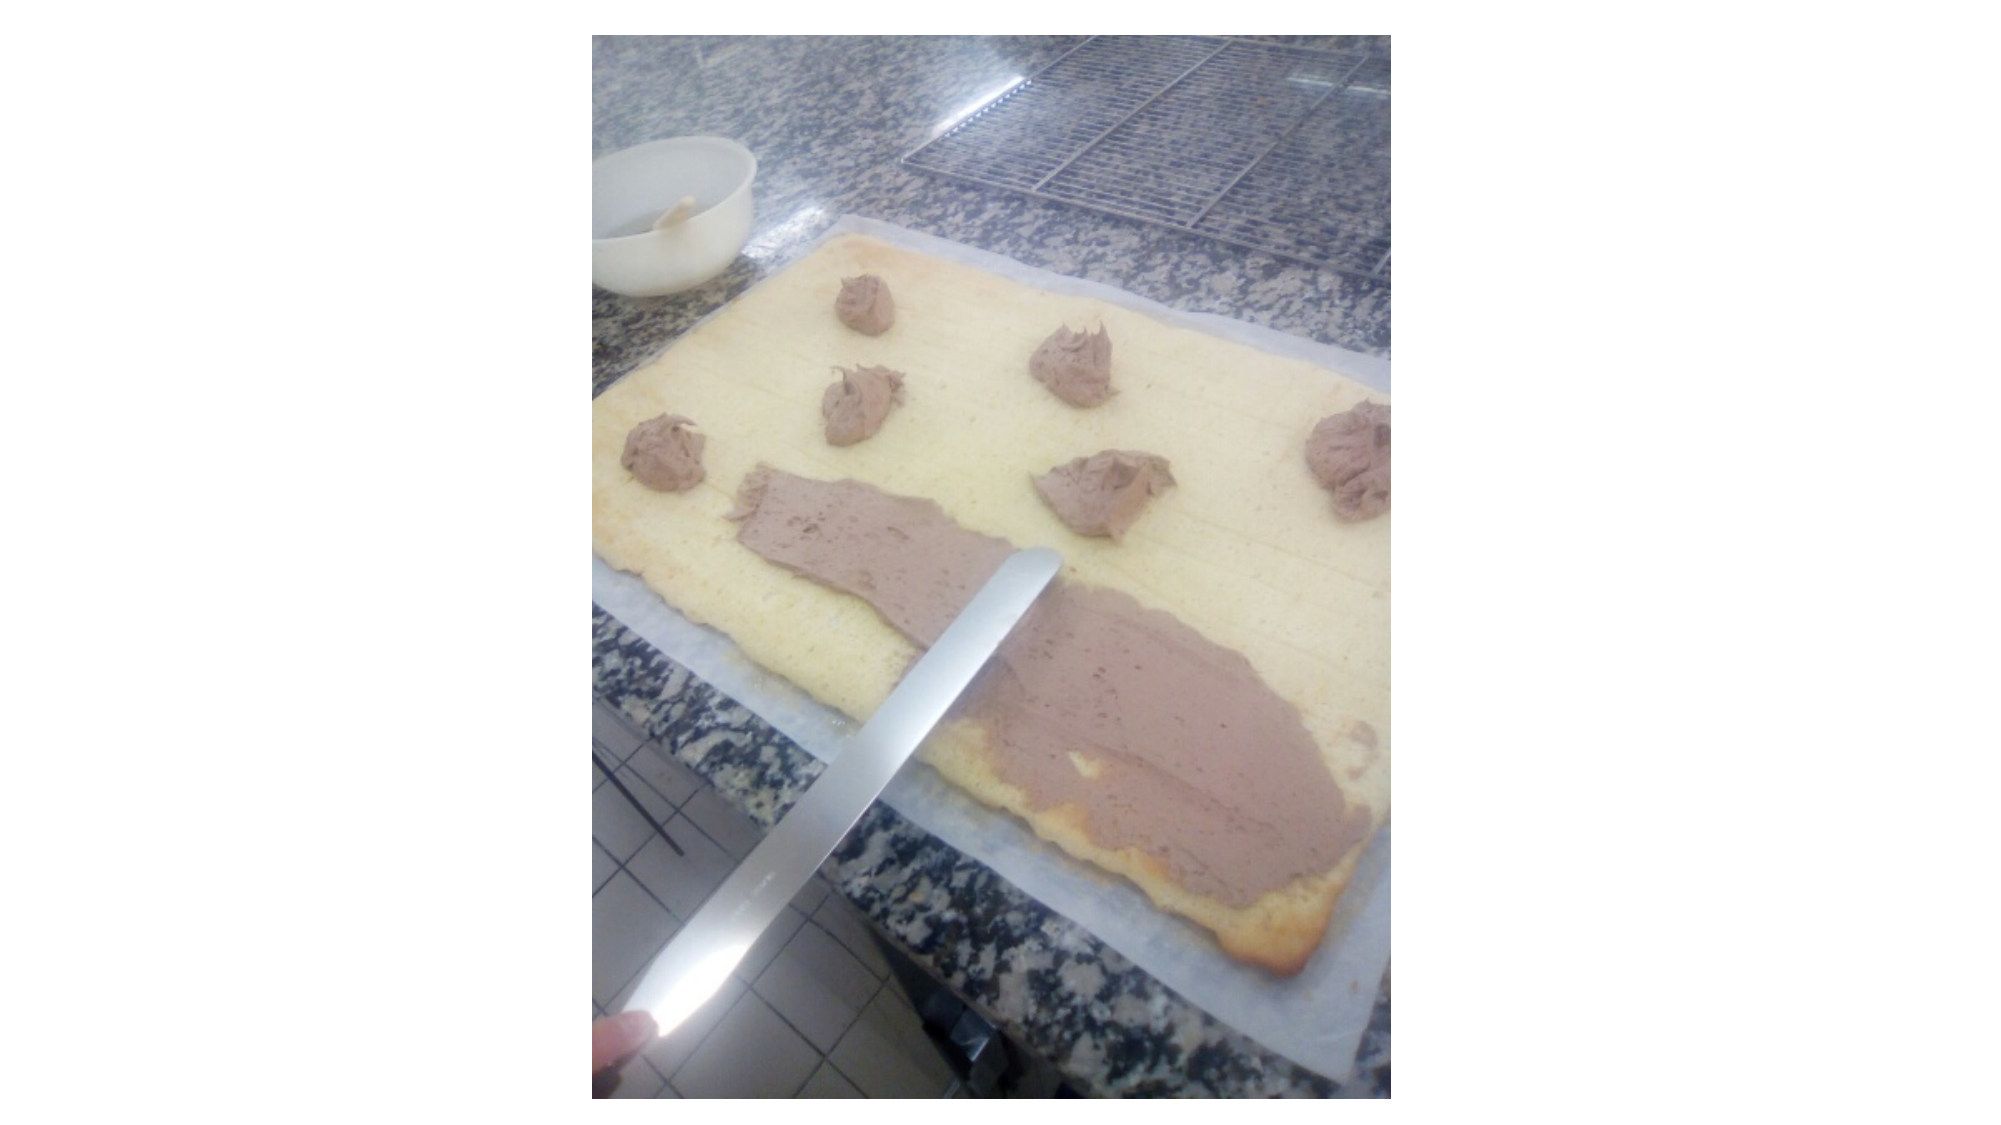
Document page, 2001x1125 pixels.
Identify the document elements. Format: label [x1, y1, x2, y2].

list [592, 35, 1391, 1099]
